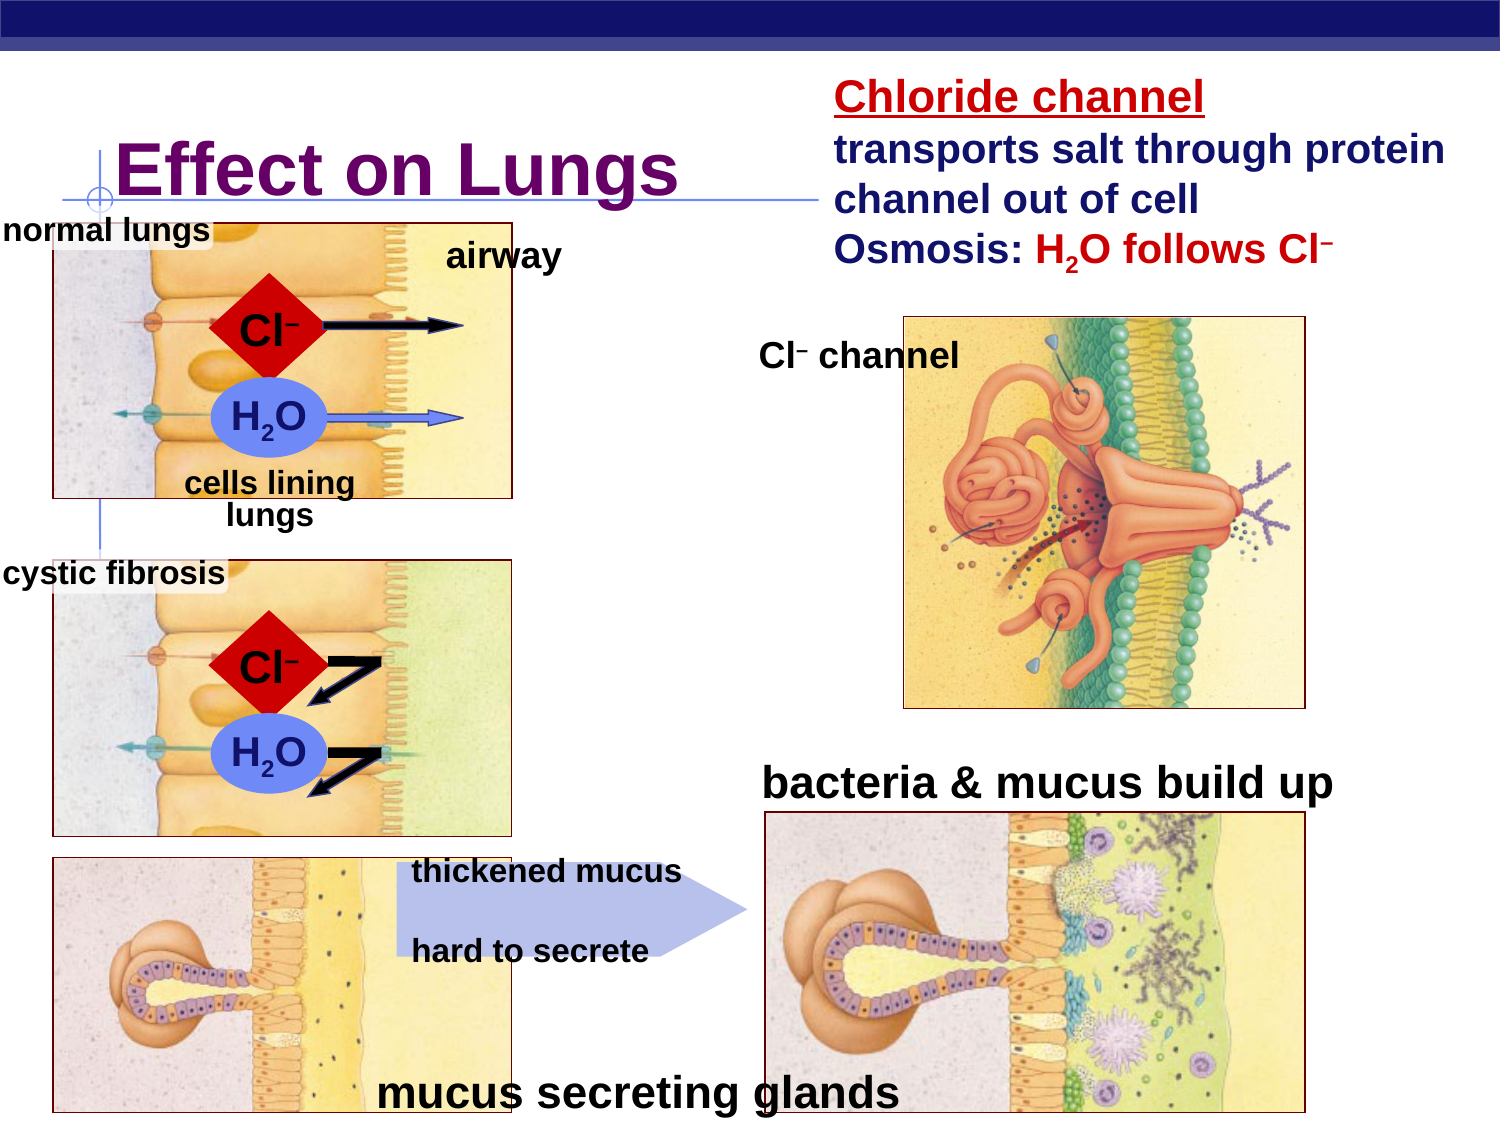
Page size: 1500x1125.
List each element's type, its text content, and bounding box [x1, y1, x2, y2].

text_box mucus secreting glands [336, 1055, 941, 1125]
picture [53, 857, 512, 1113]
text_box airway [512, 223, 578, 283]
text_box thickened mucus hard to secrete [515, 862, 748, 957]
title Effect on Lungs [99, 112, 818, 238]
picture [53, 560, 512, 836]
text_box bacteria & mucus build up [743, 745, 1353, 816]
picture [765, 812, 1305, 1113]
text_box Chloride channel transports salt through protein channel out of cell Osmosis: H2O follows Cl– [818, 59, 1500, 286]
text_box cells lining lungs [154, 506, 386, 540]
picture [53, 223, 512, 499]
picture [905, 312, 1304, 713]
text_box Cl– channel [743, 323, 903, 384]
text_box cystic fibrosis [0, 549, 229, 594]
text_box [301, 661, 385, 693]
text_box normal lungs [0, 205, 214, 250]
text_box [301, 752, 385, 785]
